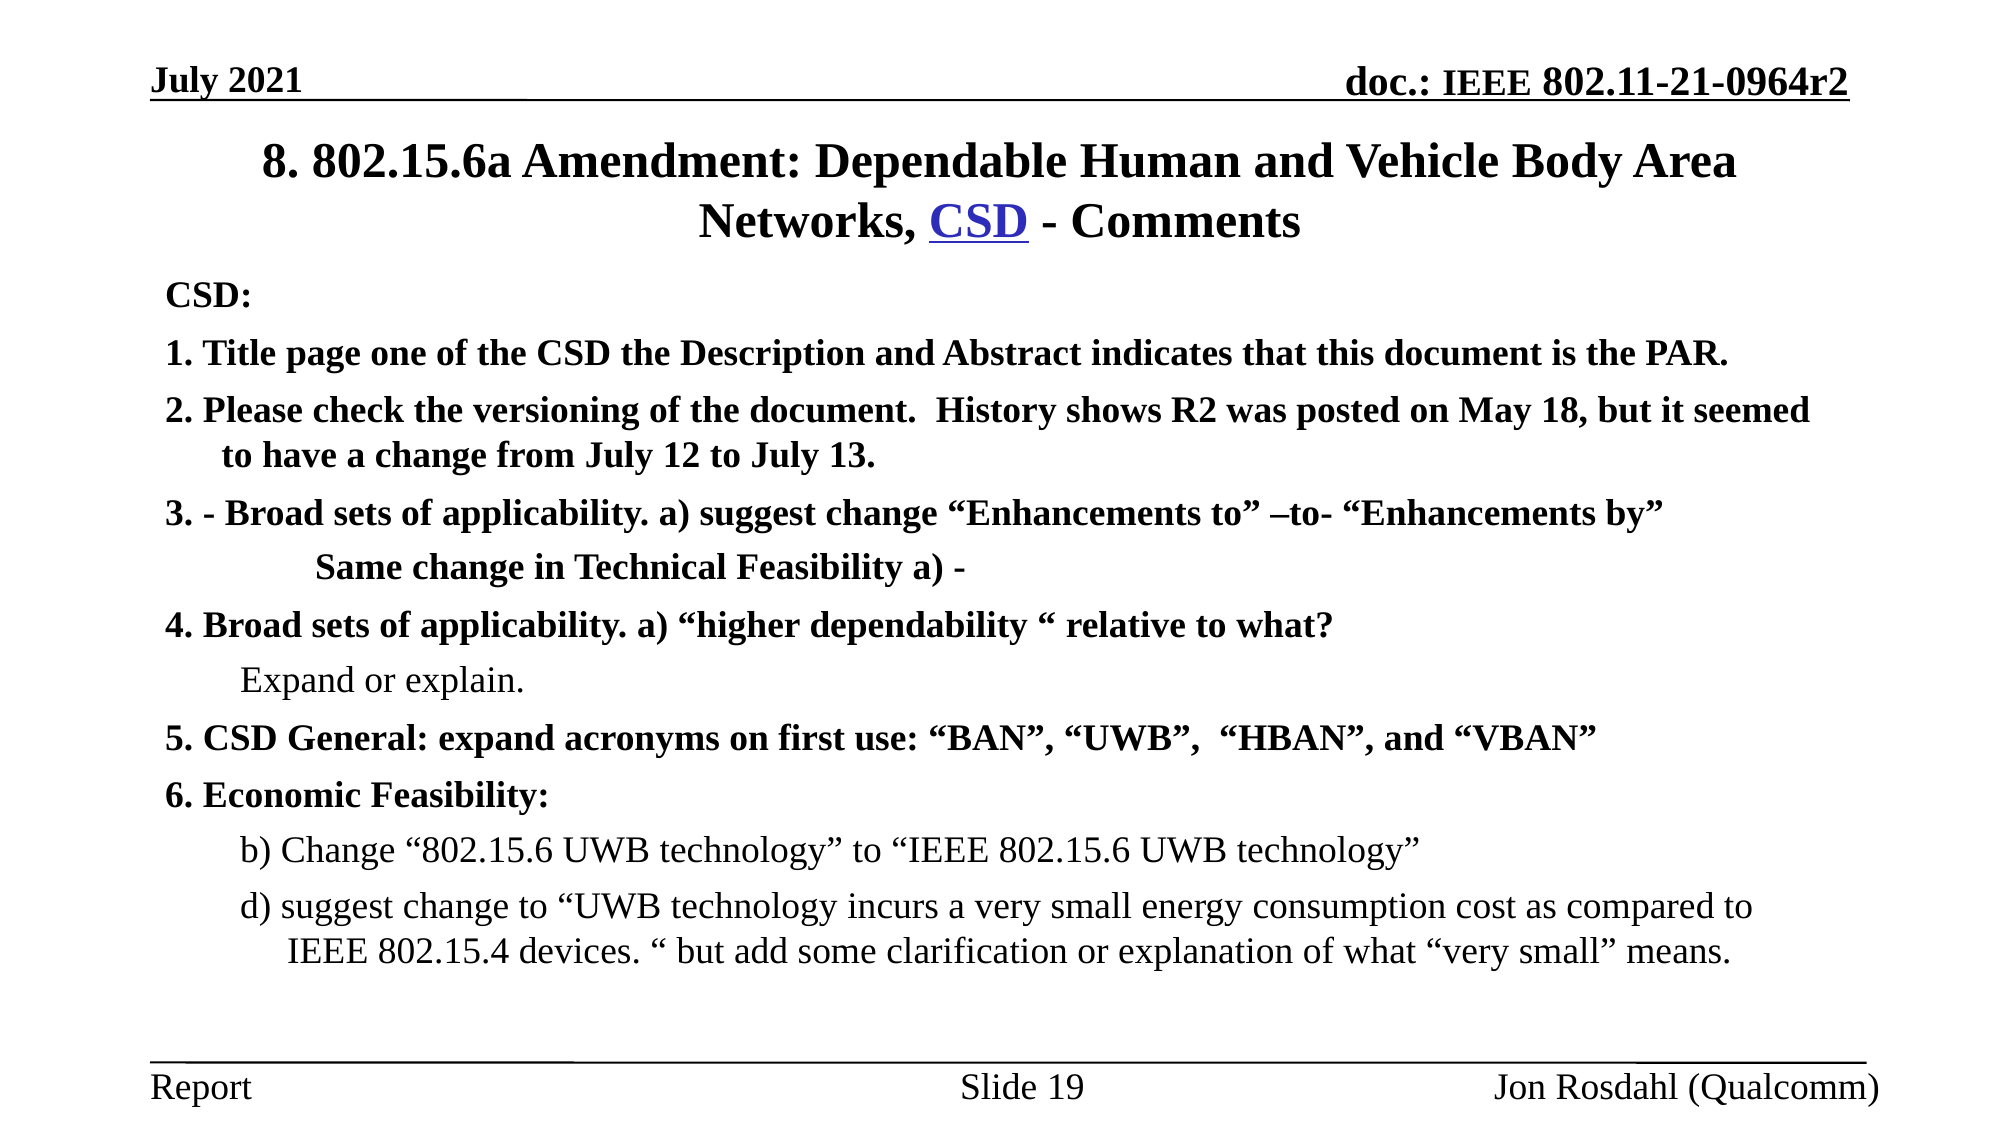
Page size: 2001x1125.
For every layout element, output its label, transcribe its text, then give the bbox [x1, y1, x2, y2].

list CSD: 1. Title page one of the CSD the Description and Abstract indicates that this document is the PAR. 2. Please check the versioning of the document. History shows R2 was posted on May 18, but it seemed to have a change from July 12 to July 13. 3. - Broad sets of applicability. a) suggest change “Enhancements to” –to- “Enhancements by” Same change in Technical Feasibility a) - 4. Broad sets of applicability. a) “higher dependability “ relative to what? Expand or explain. 5. CSD General: expand acronyms on first use: “BAN”, “UWB”, “HBAN”, and “VBAN” 6. Economic Feasibility: b) Change “802.15.6 UWB technology” to “IEEE 802.15.6 UWB technology” d) suggest change to “UWB technology incurs a very small energy consumption cost as compared to IEEE 802.15.4 devices. “ but add some clarification or explanation of what “very small” means. [149, 262, 1850, 1048]
footer Jon Rosdahl (Qualcomm) [1436, 1061, 1881, 1108]
slide_number Slide 19 [950, 1061, 1095, 1125]
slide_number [149, 49, 431, 100]
title 8. 802.15.6a Amendment: Dependable Human and Vehicle Body Area Networks, CSD - Comments [149, 112, 1850, 262]
